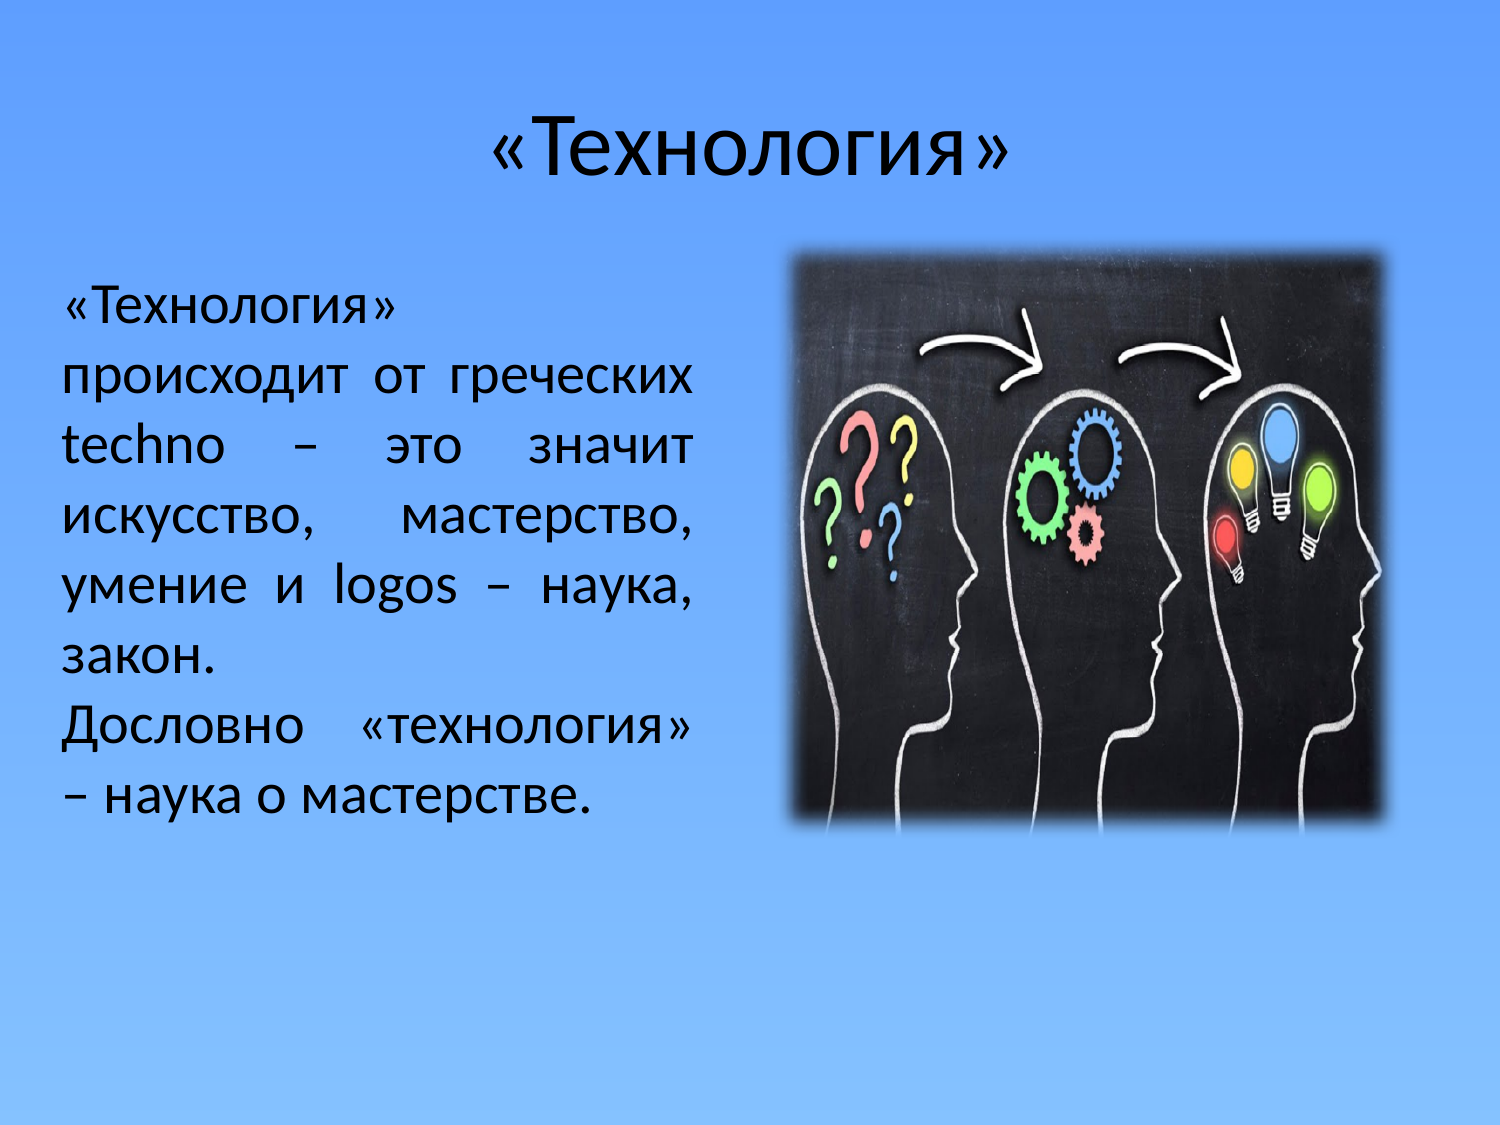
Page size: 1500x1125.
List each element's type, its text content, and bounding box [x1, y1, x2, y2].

list «Технология» происходит от греческих techno – это значит искусство, мастерство, умение и logos – наука, закон. Дословно «технология» – наука о мастерстве. [46, 257, 710, 1001]
title «Технология» [75, 45, 1425, 233]
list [773, 234, 1401, 840]
